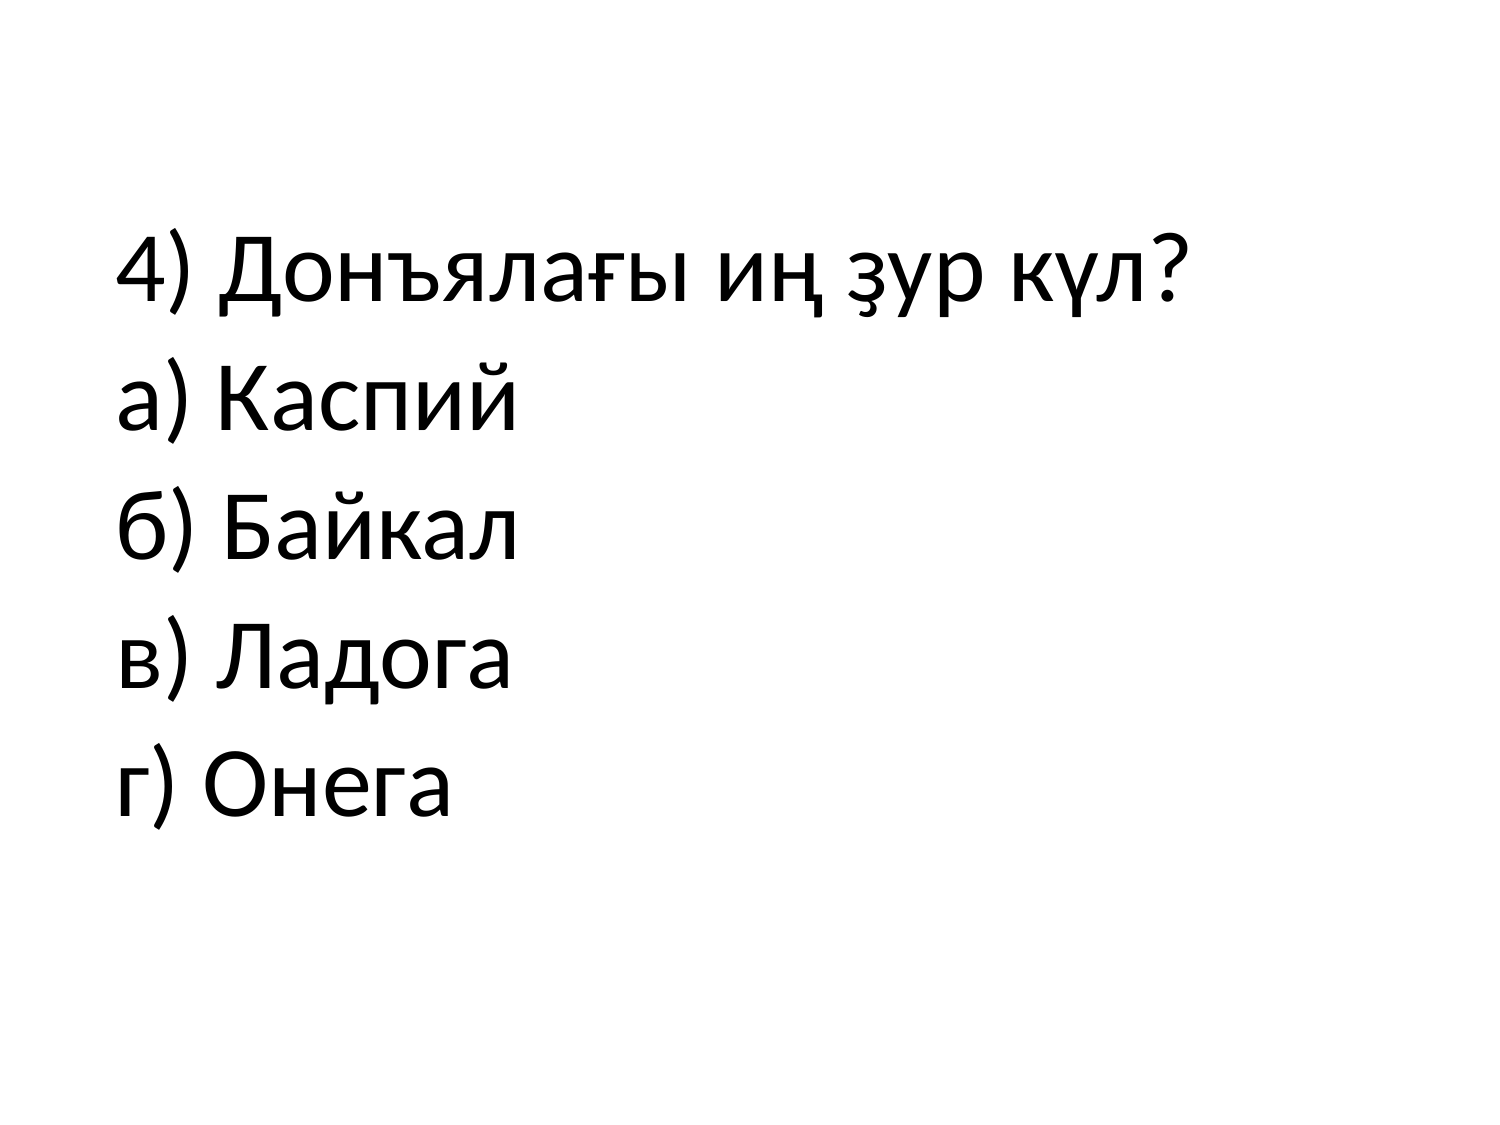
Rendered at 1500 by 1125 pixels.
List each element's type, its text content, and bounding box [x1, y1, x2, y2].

list 4) Донъялағы иң ҙур күл? а) Каспий б) Байкал в) Ладога г) Онега [100, 208, 1395, 922]
